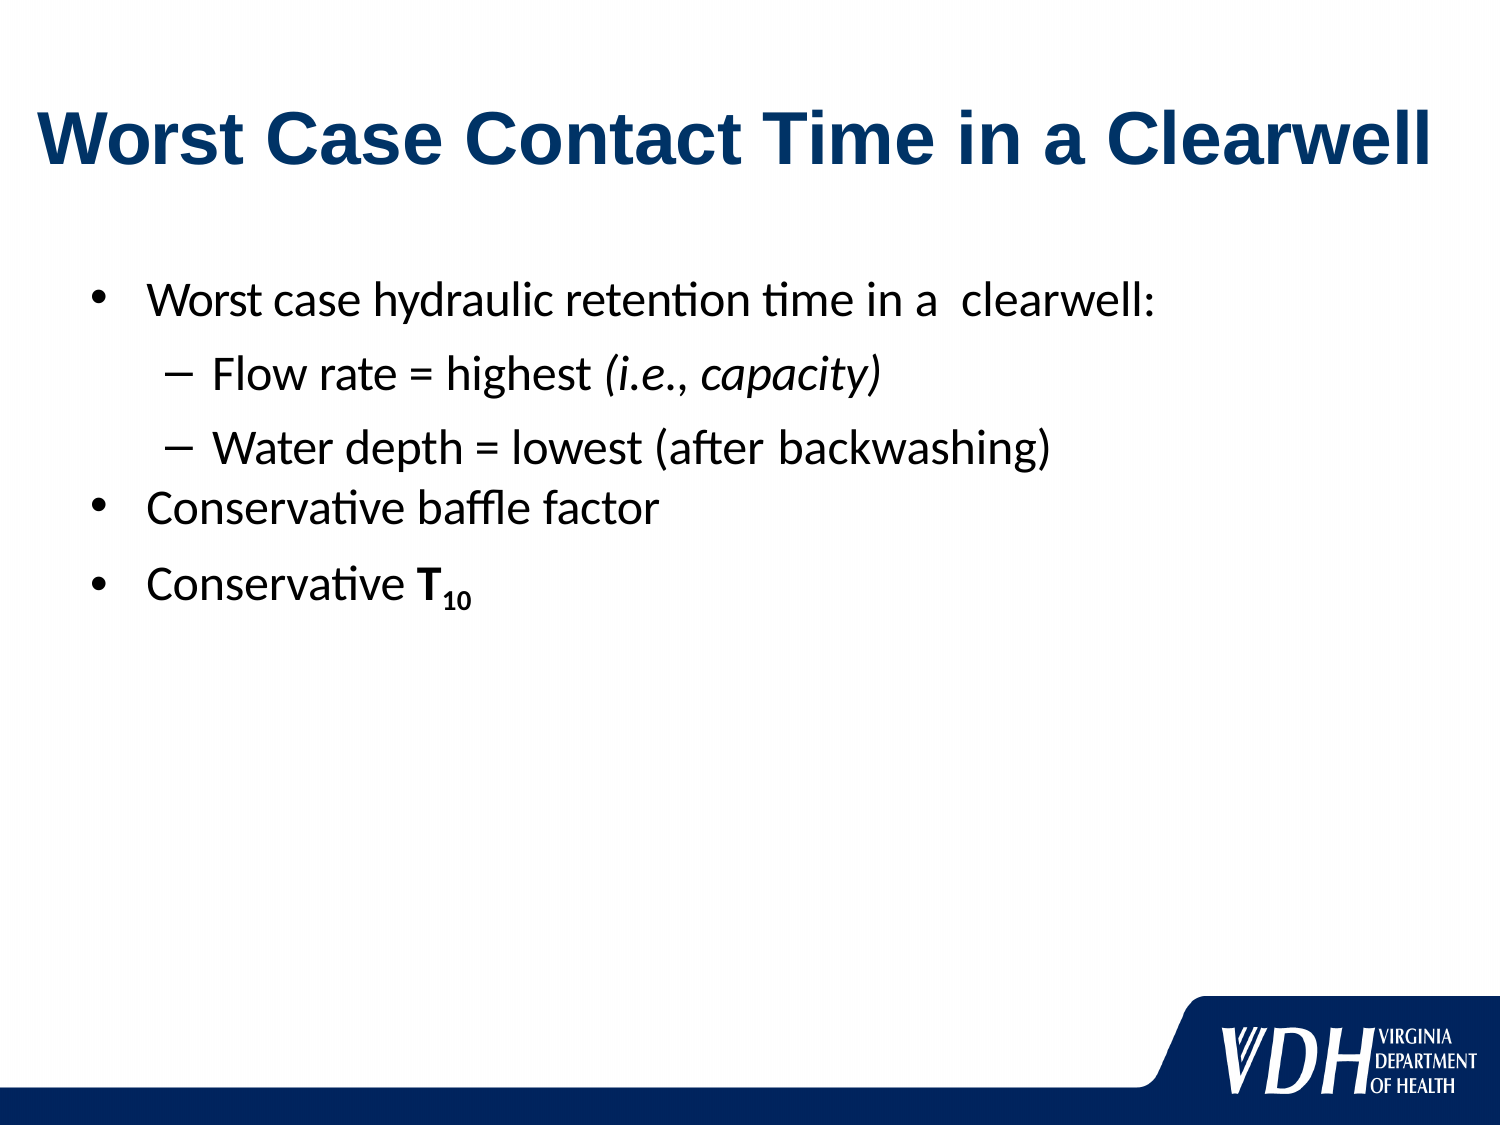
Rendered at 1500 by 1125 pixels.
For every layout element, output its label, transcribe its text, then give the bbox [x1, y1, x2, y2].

picture [0, 0, 1500, 1125]
text_box Worst case hydraulic retention time in a clearwell: Flow rate = highest (i.e., capacity) Water depth = lowest (after backwashing) Conservative baffle factor Conservative T10 [81, 263, 1227, 617]
title Worst Case Contact Time in a Clearwell [3, 39, 1485, 229]
